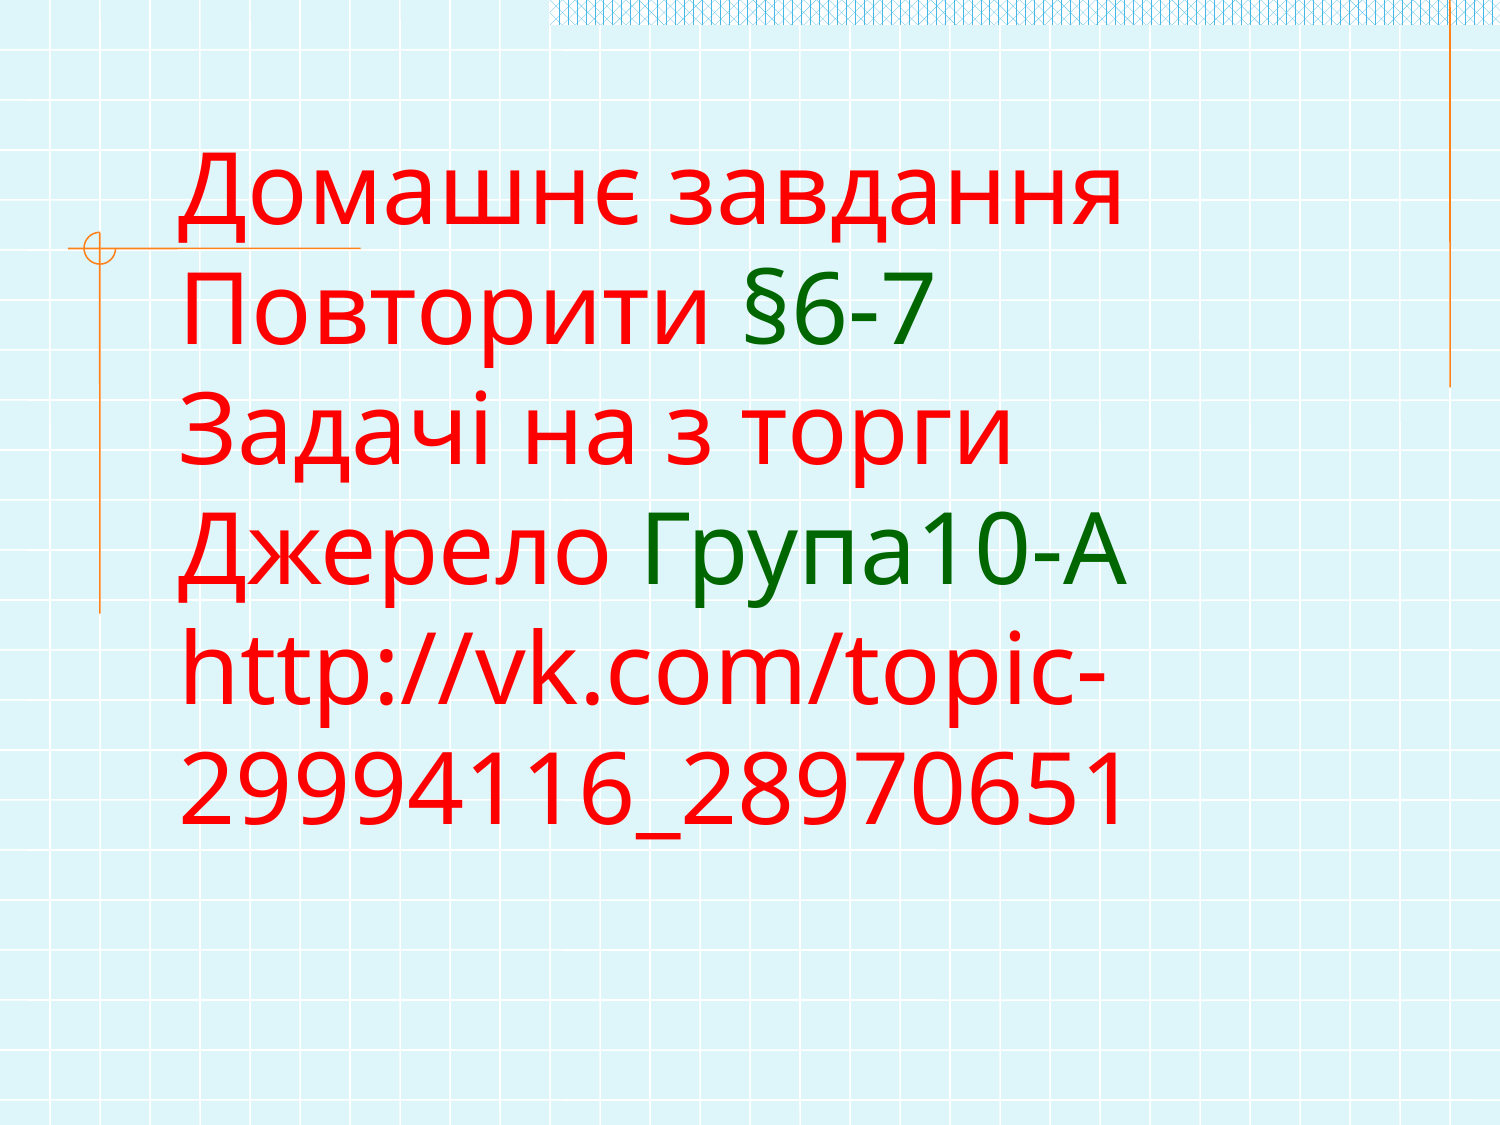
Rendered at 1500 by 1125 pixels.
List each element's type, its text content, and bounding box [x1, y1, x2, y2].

text_box Домашнє завдання Повторити §6-7 Задачі на з торги Джерело Група10-А http://vk.com/topic-29994116_28970651 [163, 117, 1395, 852]
